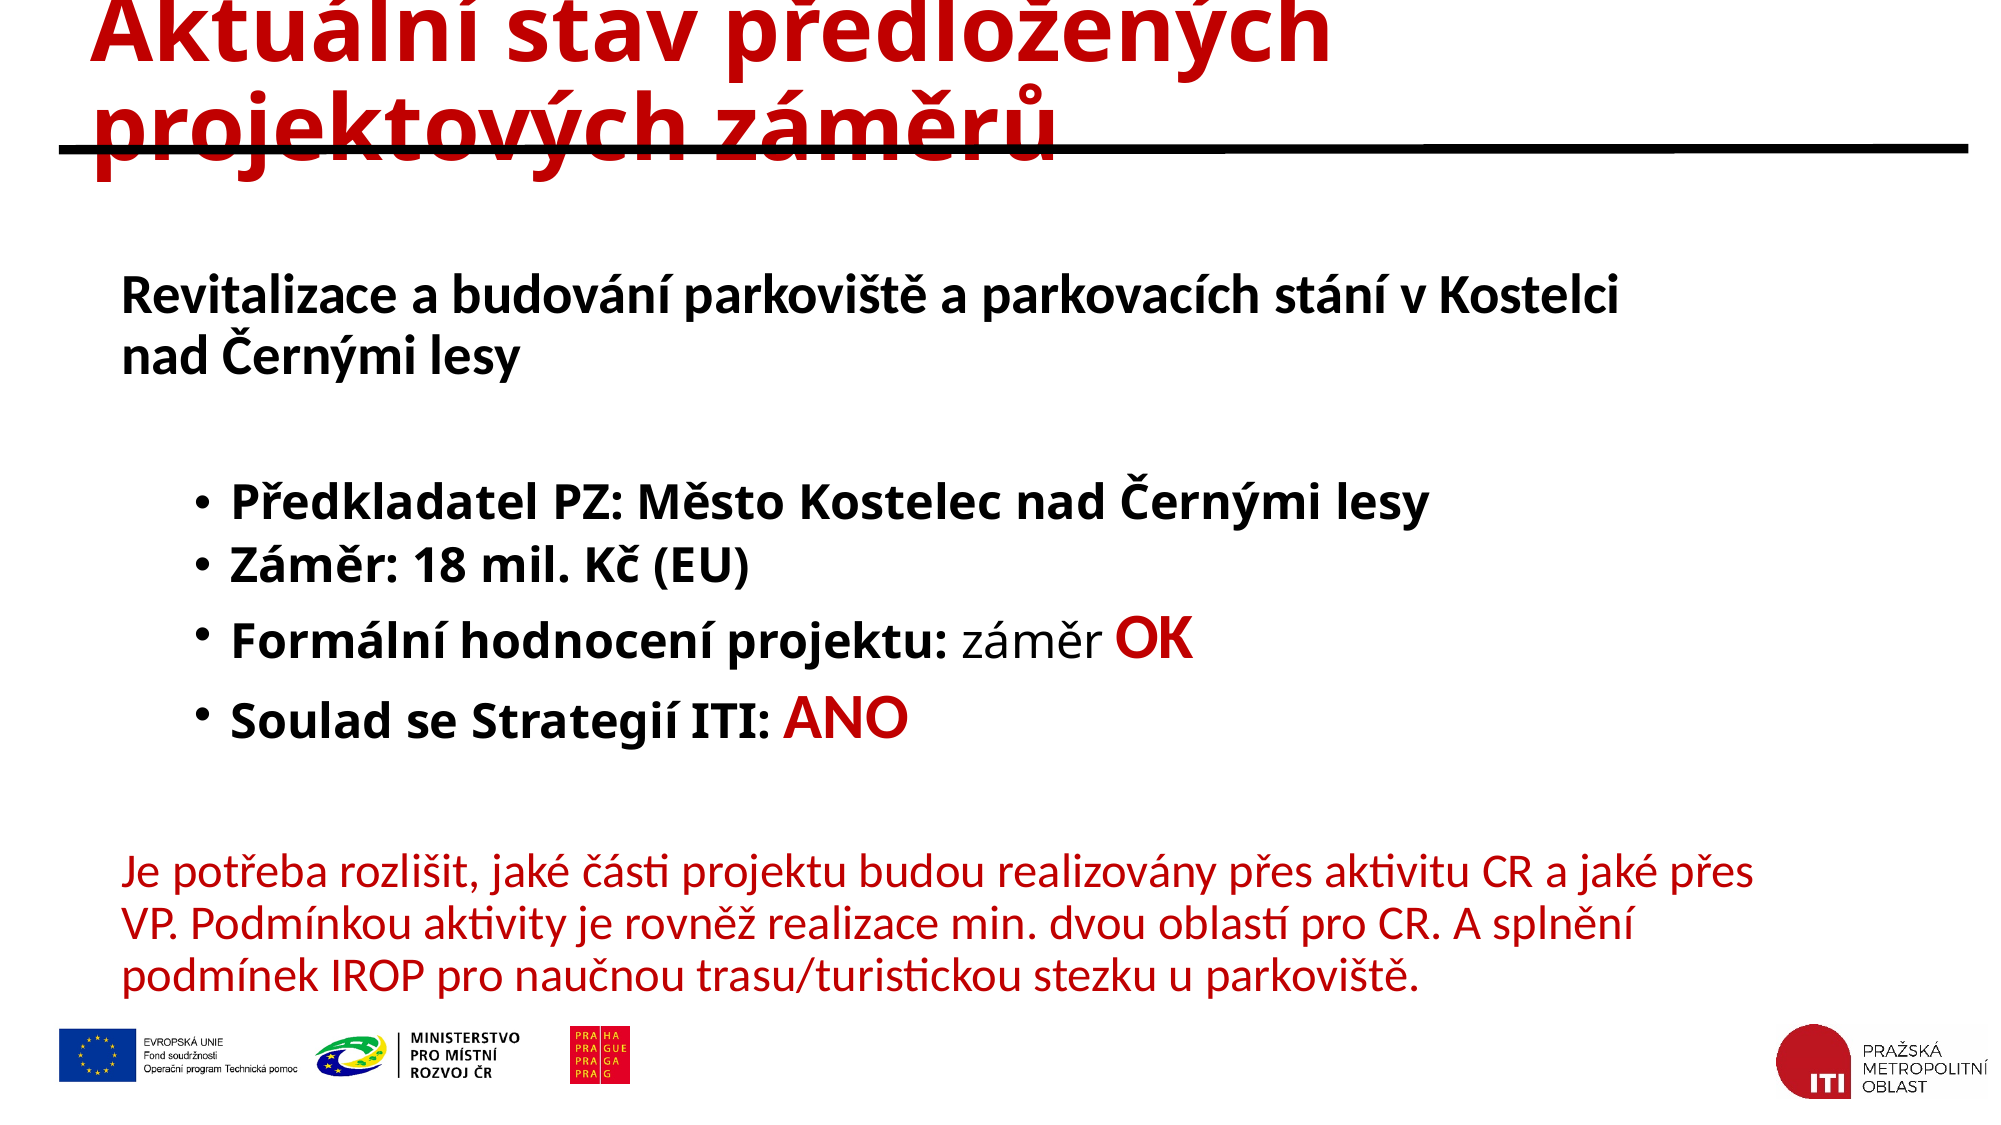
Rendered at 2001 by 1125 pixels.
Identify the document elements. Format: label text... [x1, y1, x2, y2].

title Aktuální stav předložených projektových záměrů [75, 154, 1863, 191]
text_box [42, 1011, 630, 1099]
title Aktuální stav předložených projektových záměrů [75, 0, 1863, 144]
list Revitalizace a budování parkoviště a parkovacích stání v Kostelci nad Černými lesy Předkladatel PZ: Město Kostelec nad Černými lesy Záměr: 18 mil. Kč (EU) Formální hodnocení projektu: záměr OK Soulad se Strategií ITI: ANO Je potřeba rozlišit, jaké části projektu budou realizovány přes aktivitu CR a jaké přes VP. Podmínkou aktivity je rovněž realizace min. dvou oblastí pro CR. A splnění podmínek IROP pro naučnou trasu/turistickou stezku u parkoviště. [106, 169, 1832, 1016]
picture [1776, 1024, 1988, 1099]
